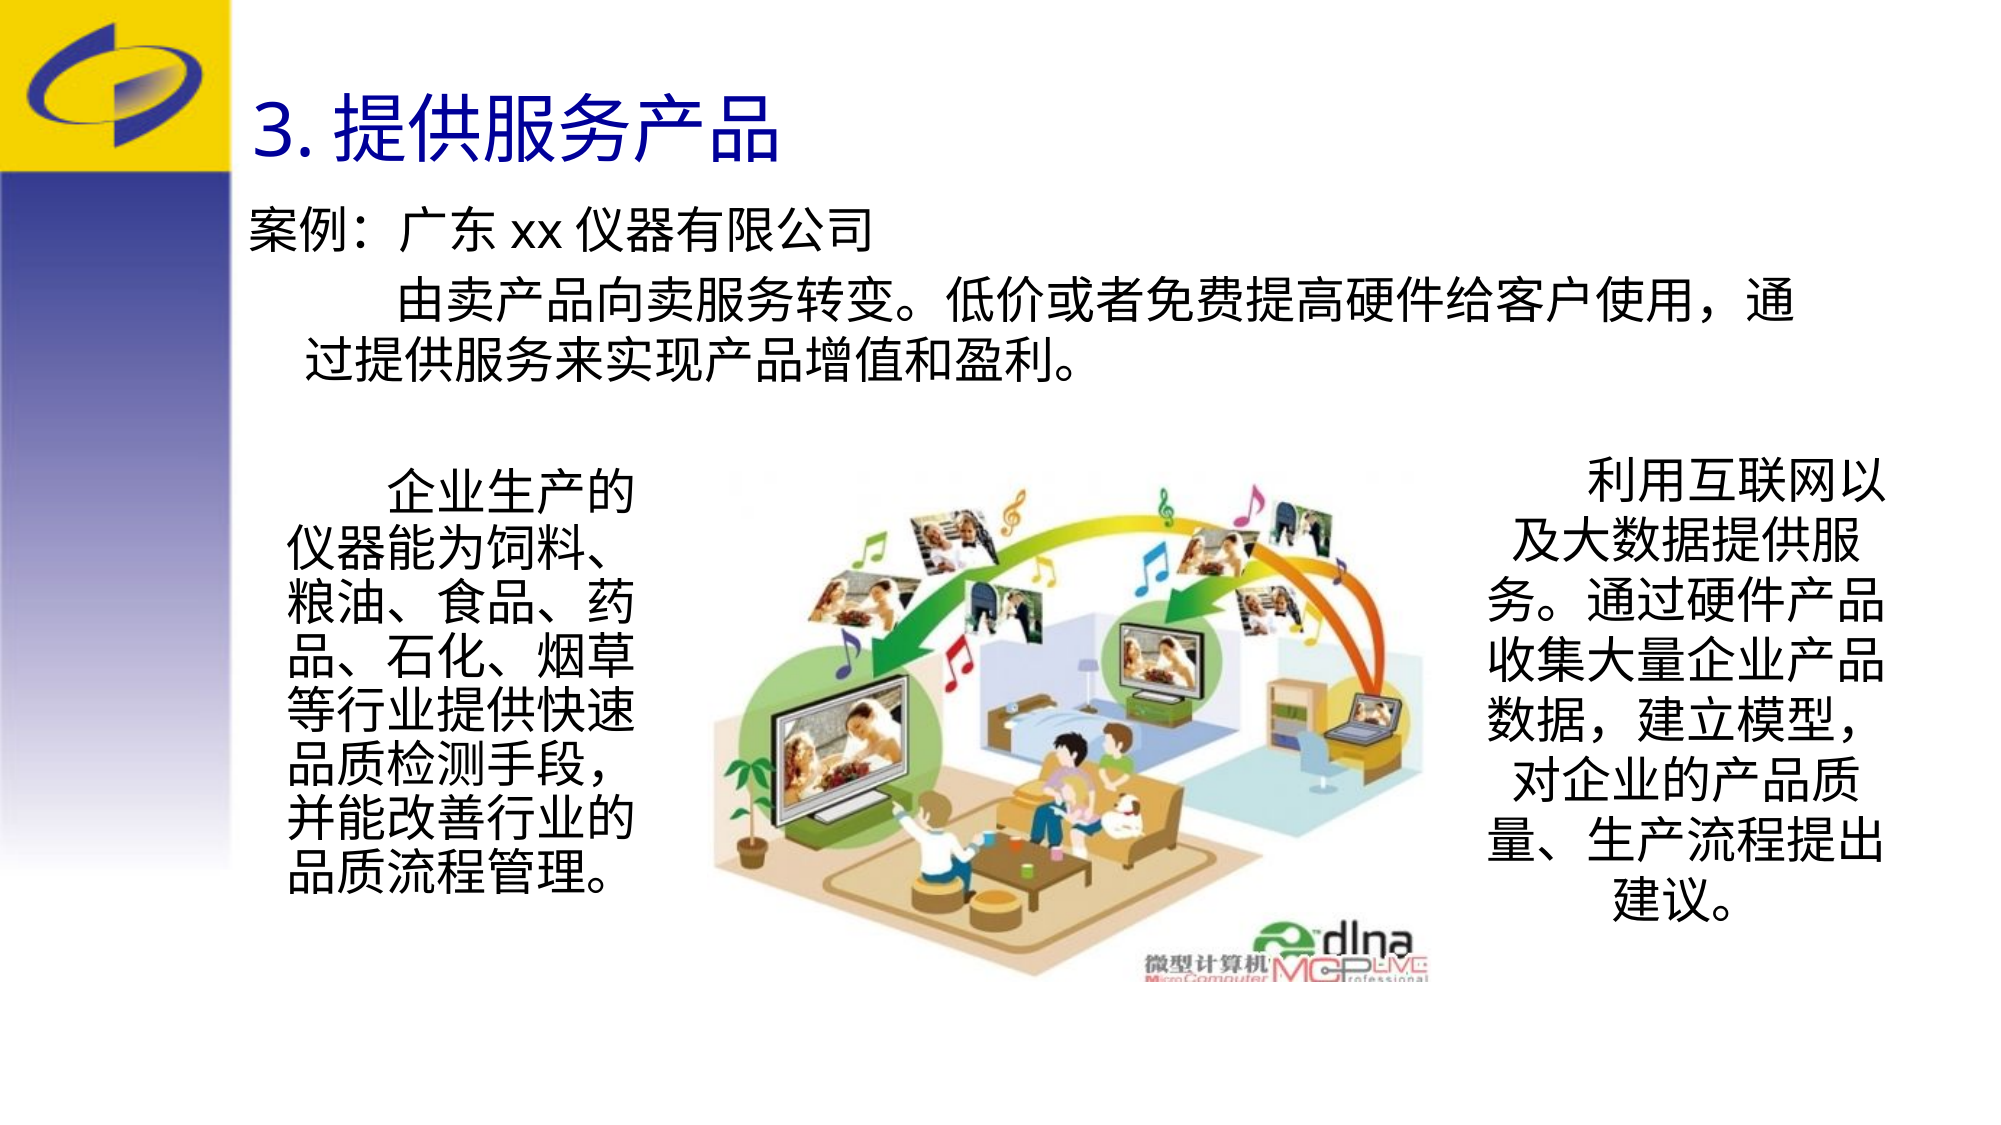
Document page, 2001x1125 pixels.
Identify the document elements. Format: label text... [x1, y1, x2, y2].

picture [0, 0, 2000, 1125]
list 案例：广东xx仪器有限公司 由卖产品向卖服务转变。低价或者免费提高硬件给客户使用，通过提供服务来实现产品增值和盈利。 [233, 191, 1850, 411]
text_box 企业生产的仪器能为饲料、粮油、食品、药品、石化、烟草等行业提供快速品质检测手段，并能改善行业的品质流程管理。 [215, 453, 661, 944]
title 3.提供服务产品 [236, 32, 1854, 221]
text_box 利用互联网以及大数据提供服务。通过硬件产品收集大量企业产品数据，建立模型，对企业的产品质量、生产流程提出建议。 [1462, 441, 1912, 994]
